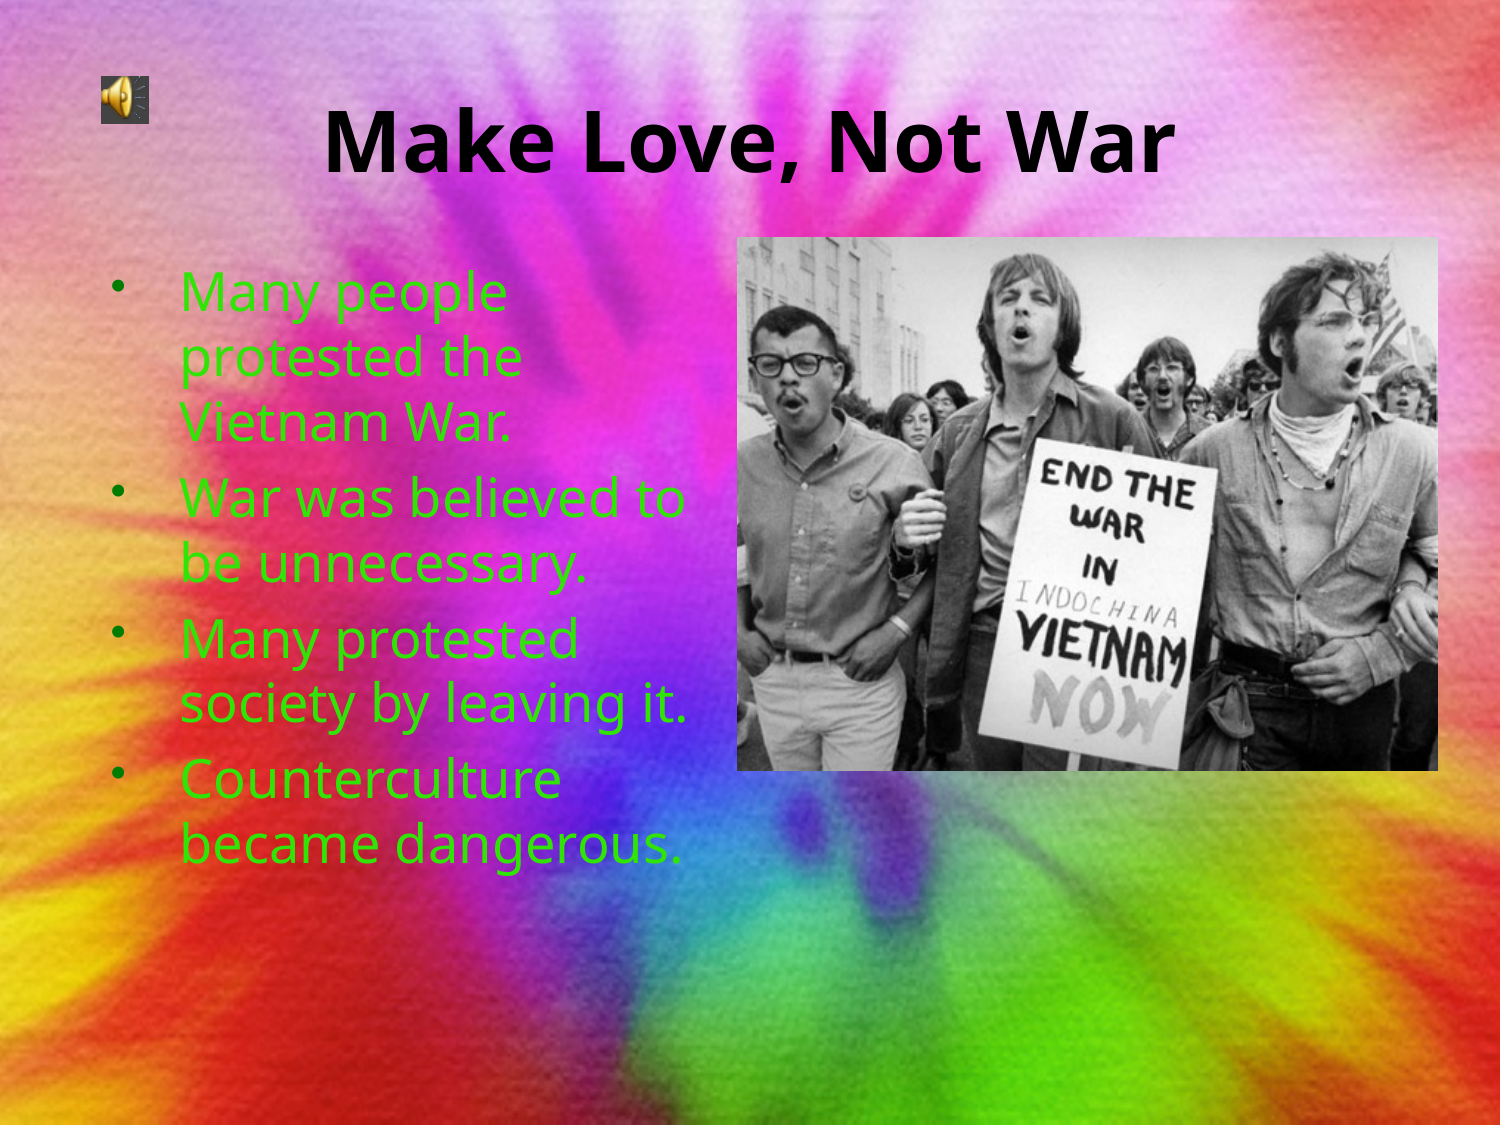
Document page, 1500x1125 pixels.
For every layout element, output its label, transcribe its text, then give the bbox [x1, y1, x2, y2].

picture [0, 0, 1500, 1125]
title Make Love, Not War [75, 45, 1425, 233]
list Many people protested the Vietnam War. War was believed to be unnecessary. Many protested society by leaving it. Counterculture became dangerous. [74, 249, 738, 993]
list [99, 74, 151, 126]
